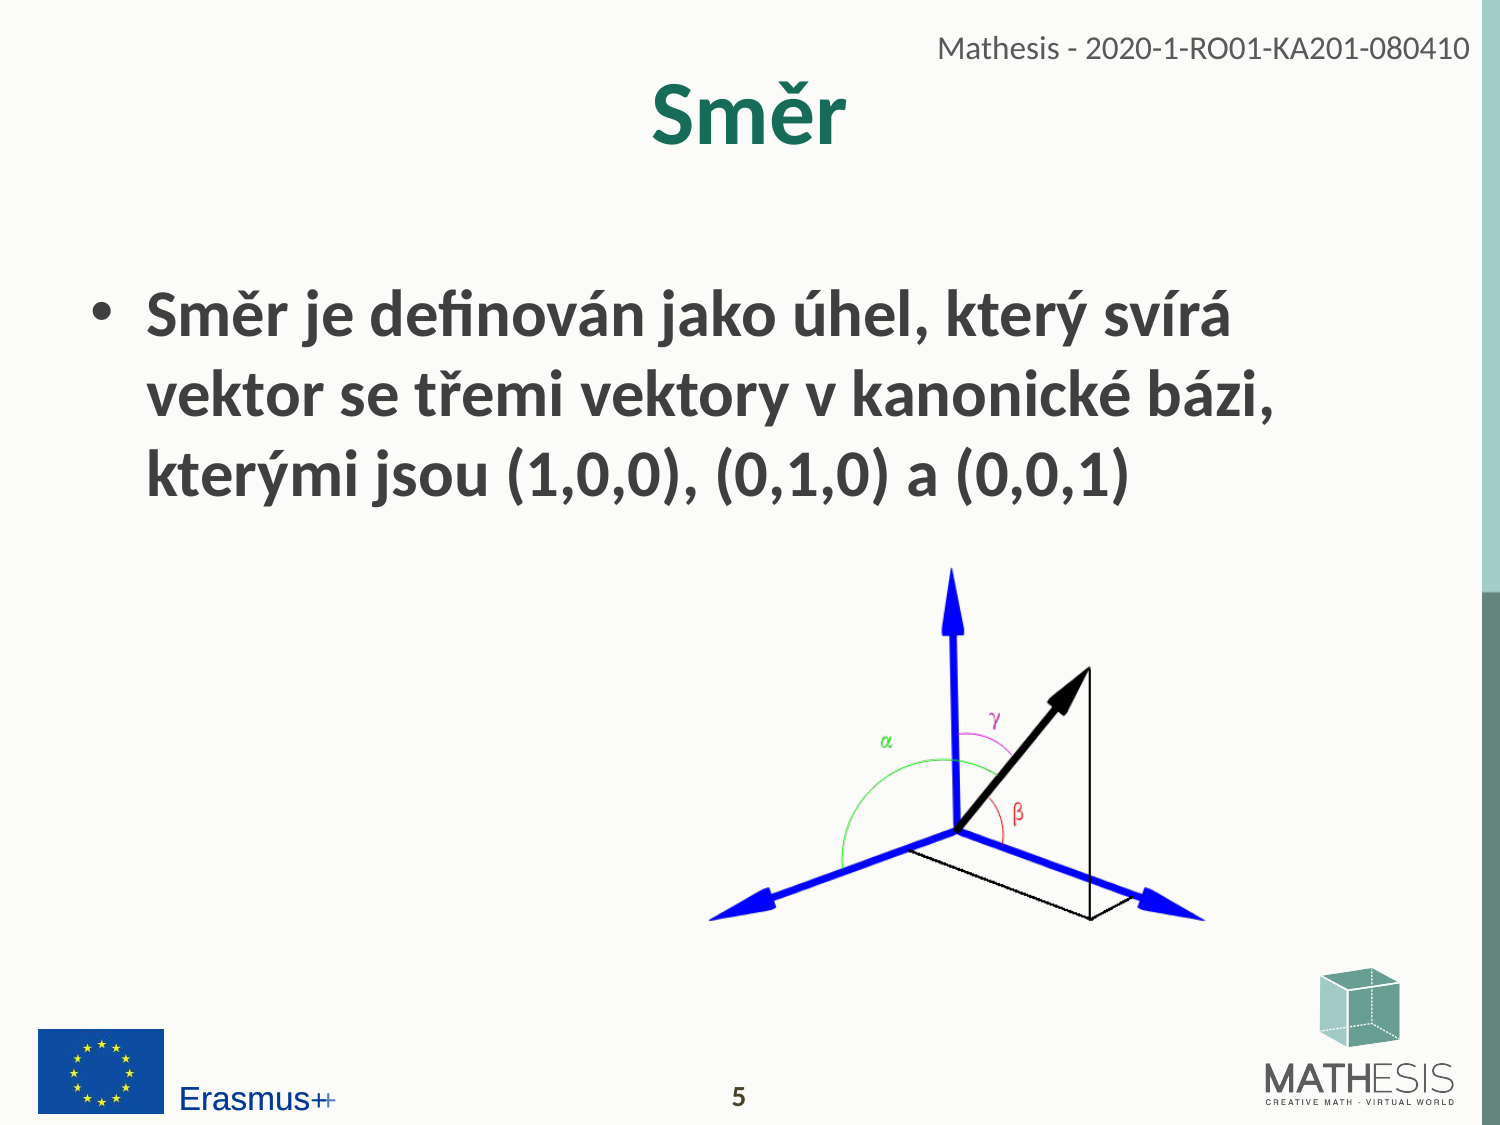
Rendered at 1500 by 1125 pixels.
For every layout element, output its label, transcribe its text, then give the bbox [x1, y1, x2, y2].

title Směr [75, 45, 1425, 233]
picture [38, 1029, 164, 1114]
picture [683, 514, 1224, 1055]
list Směr je definován jako úhel, který svírá vektor se třemi vektory v kanonické bázi, kterými jsou (1,0,0), (0,1,0) a (0,0,1) [75, 262, 1425, 1005]
